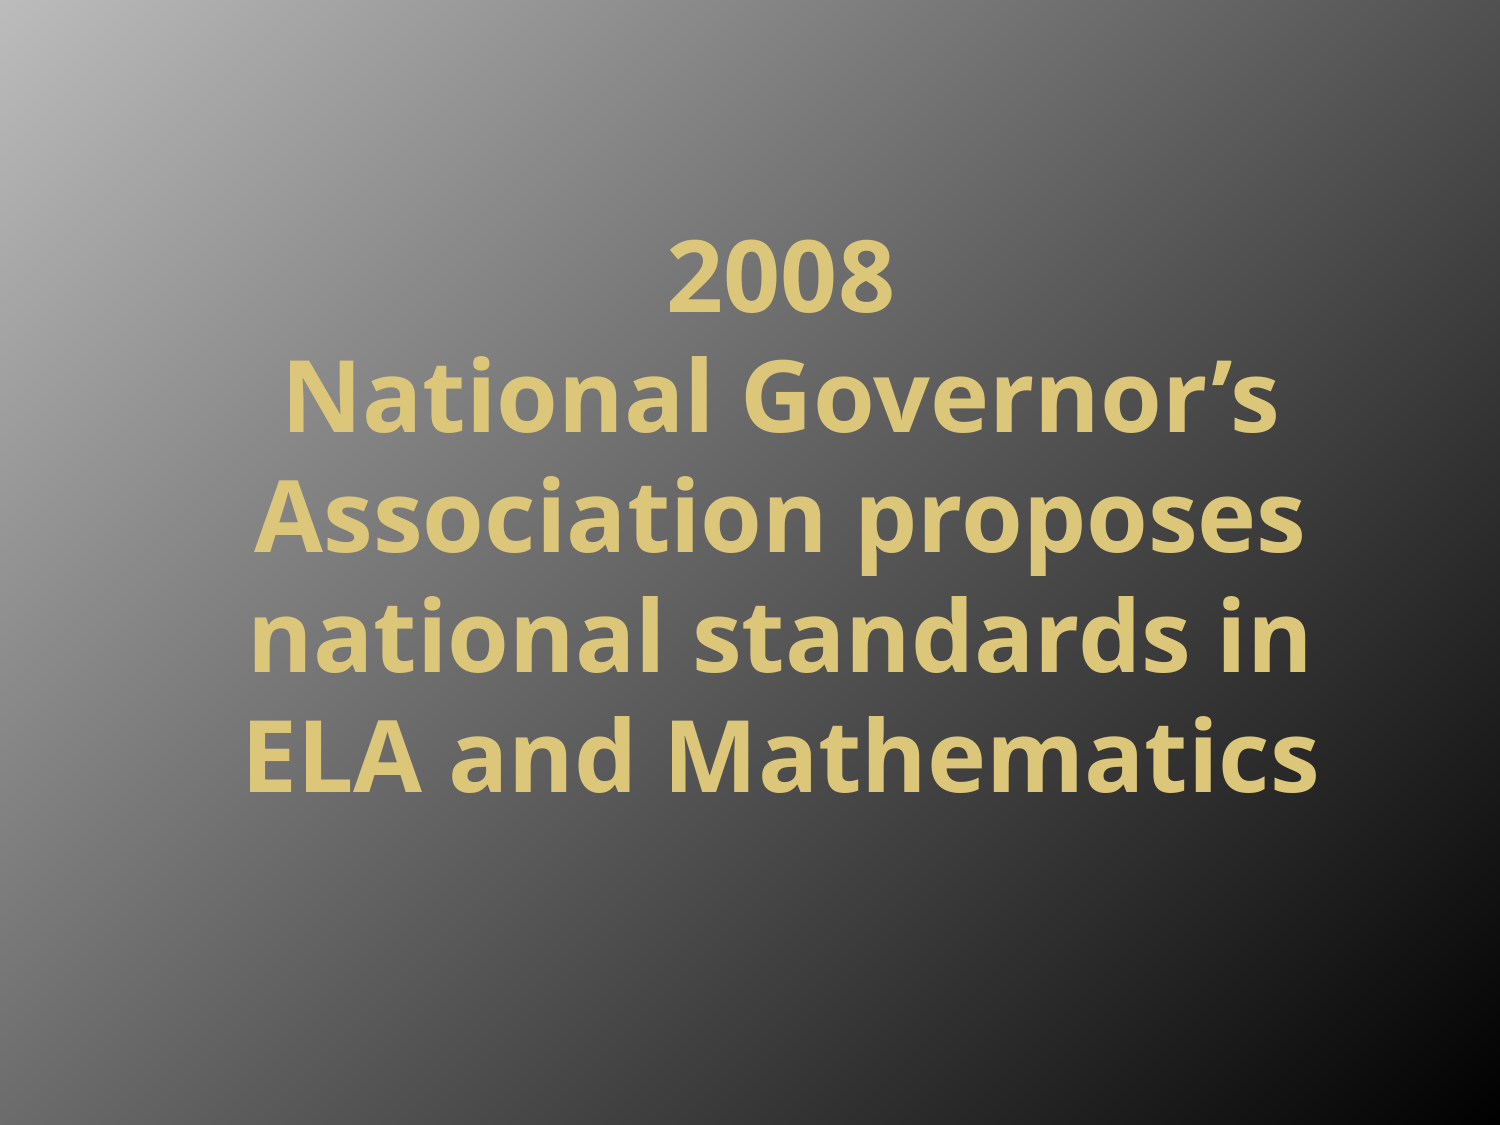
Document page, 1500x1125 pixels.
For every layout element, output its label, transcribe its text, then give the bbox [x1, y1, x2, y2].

title 2008 National Governor’s Association proposes national standards in ELA and Mathematics [200, 512, 1363, 813]
